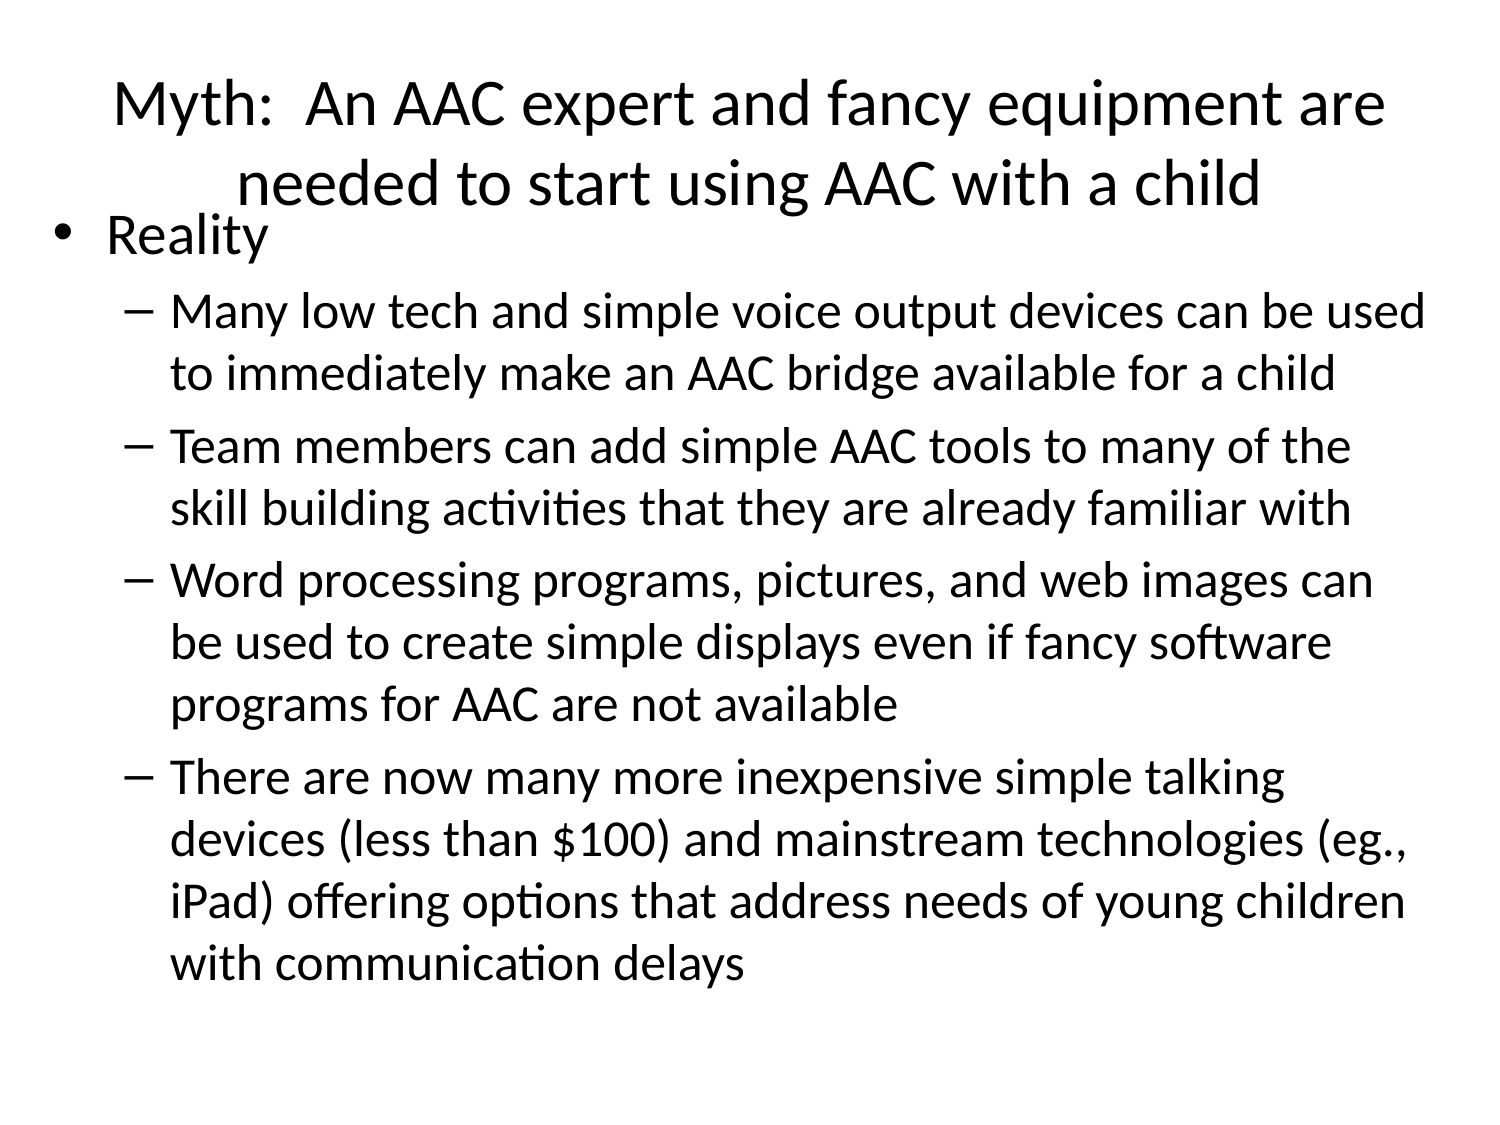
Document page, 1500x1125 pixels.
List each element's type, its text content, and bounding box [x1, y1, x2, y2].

list Reality Many low tech and simple voice output devices can be used to immediately make an AAC bridge available for a child Team members can add simple AAC tools to many of the skill building activities that they are already familiar with Word processing programs, pictures, and web images can be used to create simple displays even if fancy software programs for AAC are not available There are now many more inexpensive simple talking devices (less than $100) and mainstream technologies (eg., iPad) offering options that address needs of young children with communication delays [37, 187, 1450, 1050]
title Myth: An AAC expert and fancy equipment are needed to start using AAC with a child [75, 45, 1425, 187]
